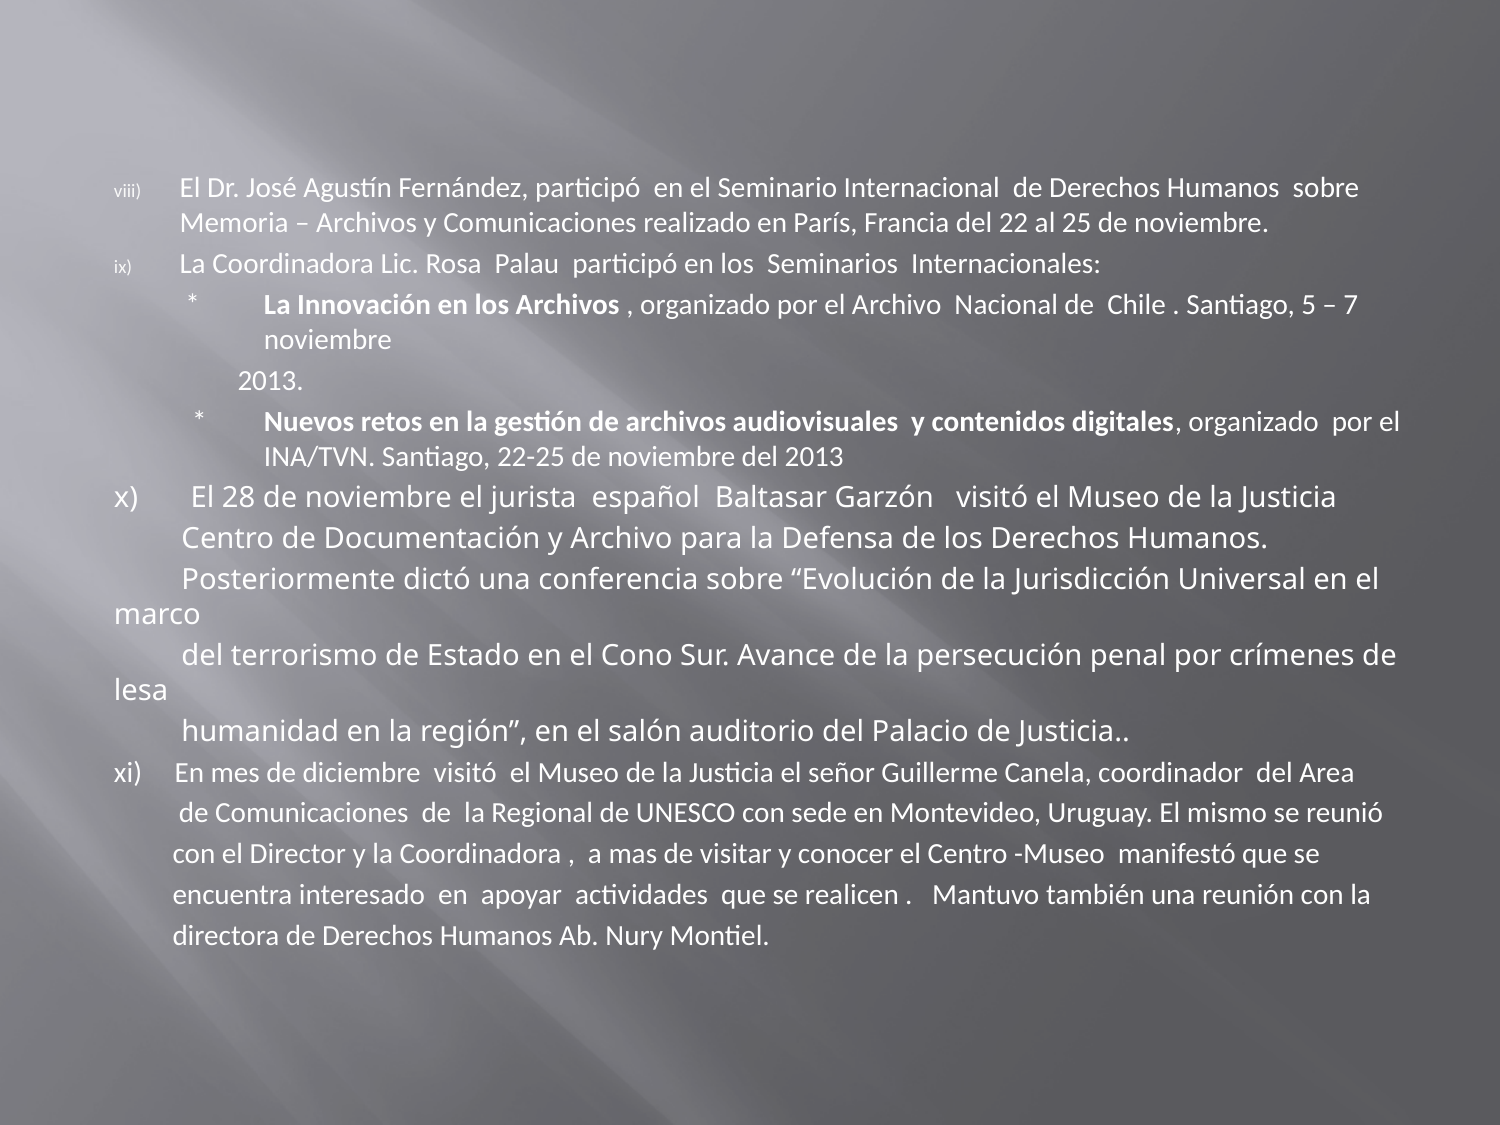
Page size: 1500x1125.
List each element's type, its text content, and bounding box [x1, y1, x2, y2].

list El Dr. José Agustín Fernández, participó en el Seminario Internacional de Derechos Humanos sobre Memoria – Archivos y Comunicaciones realizado en París, Francia del 22 al 25 de noviembre. La Coordinadora Lic. Rosa Palau participó en los Seminarios Internacionales: * La Innovación en los Archivos , organizado por el Archivo Nacional de Chile . Santiago, 5 – 7 noviembre 2013. * Nuevos retos en la gestión de archivos audiovisuales y contenidos digitales, organizado por el INA/TVN. Santiago, 22-25 de noviembre del 2013 x) El 28 de noviembre el jurista español Baltasar Garzón visitó el Museo de la Justicia Centro de Documentación y Archivo para la Defensa de los Derechos Humanos. Posteriormente dictó una conferencia sobre “Evolución de la Jurisdicción Universal en el marco del terrorismo de Estado en el Cono Sur. Avance de la persecución penal por crímenes de lesa humanidad en la región”, en el salón auditorio del Palacio de Justicia.. xi) En mes de diciembre visitó el Museo de la Justicia el señor Guillerme Canela, coordinador del Area de Comunicaciones de la Regional de UNESCO con sede en Montevideo, Uruguay. El mismo se reunió con el Director y la Coordinadora , a mas de visitar y conocer el Centro -Museo manifestó que se encuentra interesado en apoyar actividades que se realicen . Mantuvo también una reunión con la directora de Derechos Humanos Ab. Nury Montiel. [76, 90, 1427, 976]
